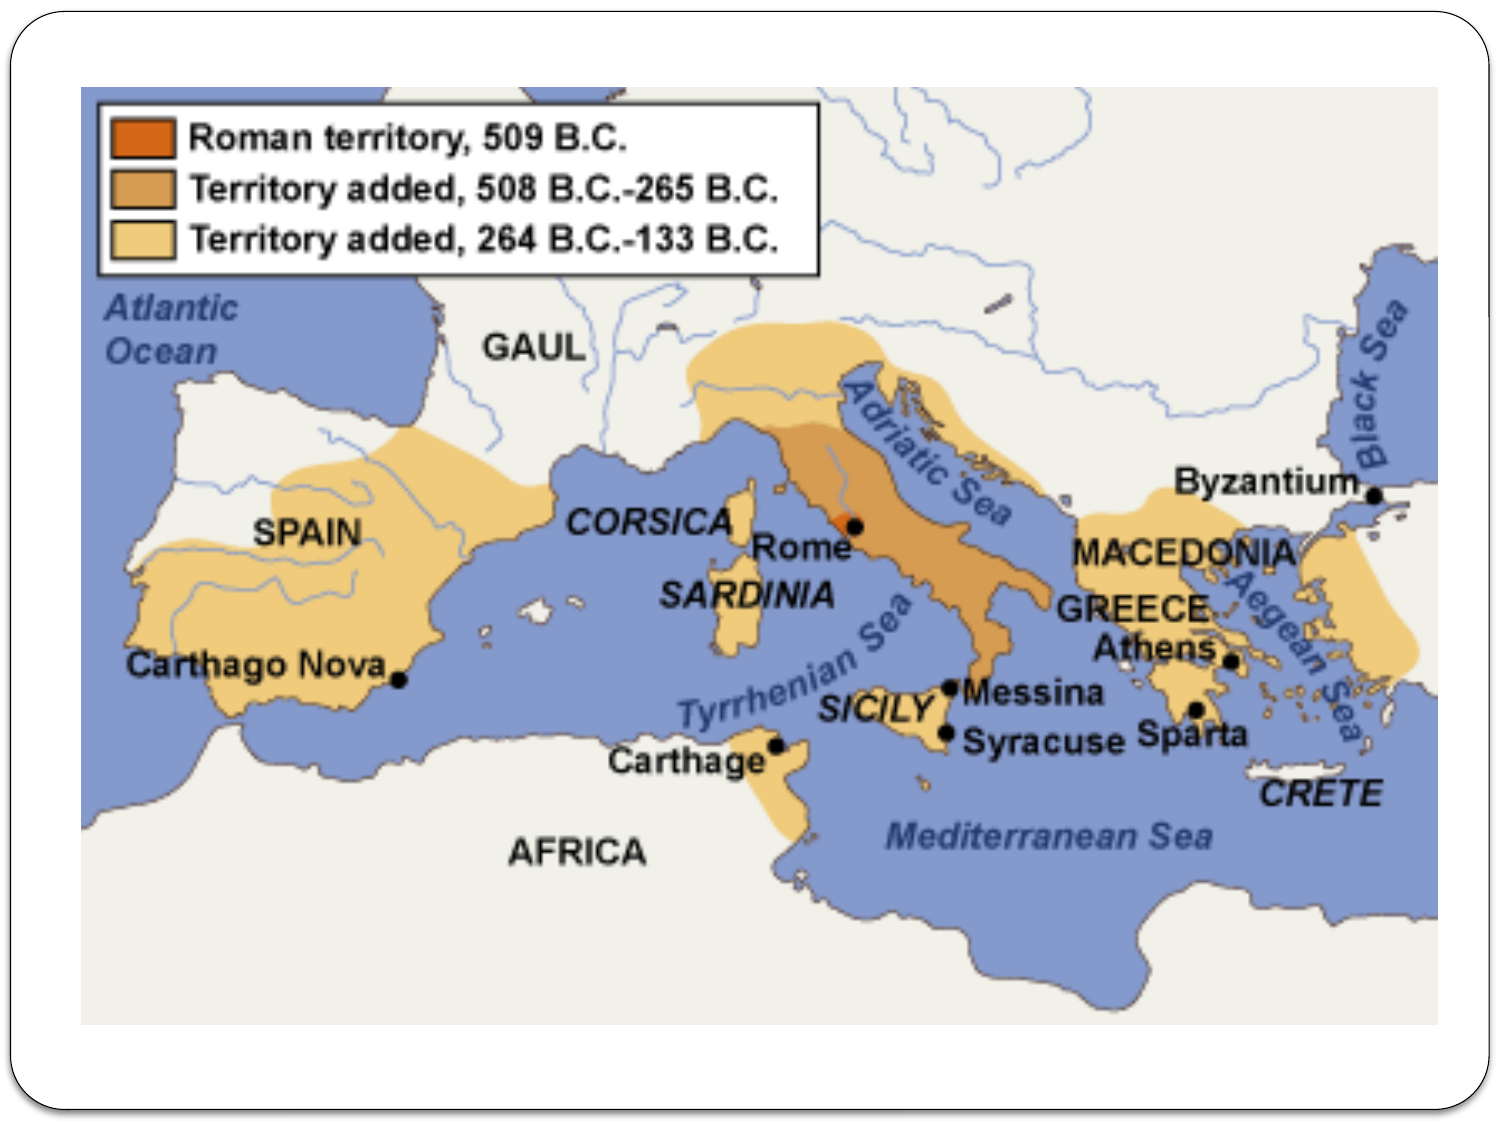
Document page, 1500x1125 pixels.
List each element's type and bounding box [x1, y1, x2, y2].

picture [80, 86, 1438, 1026]
